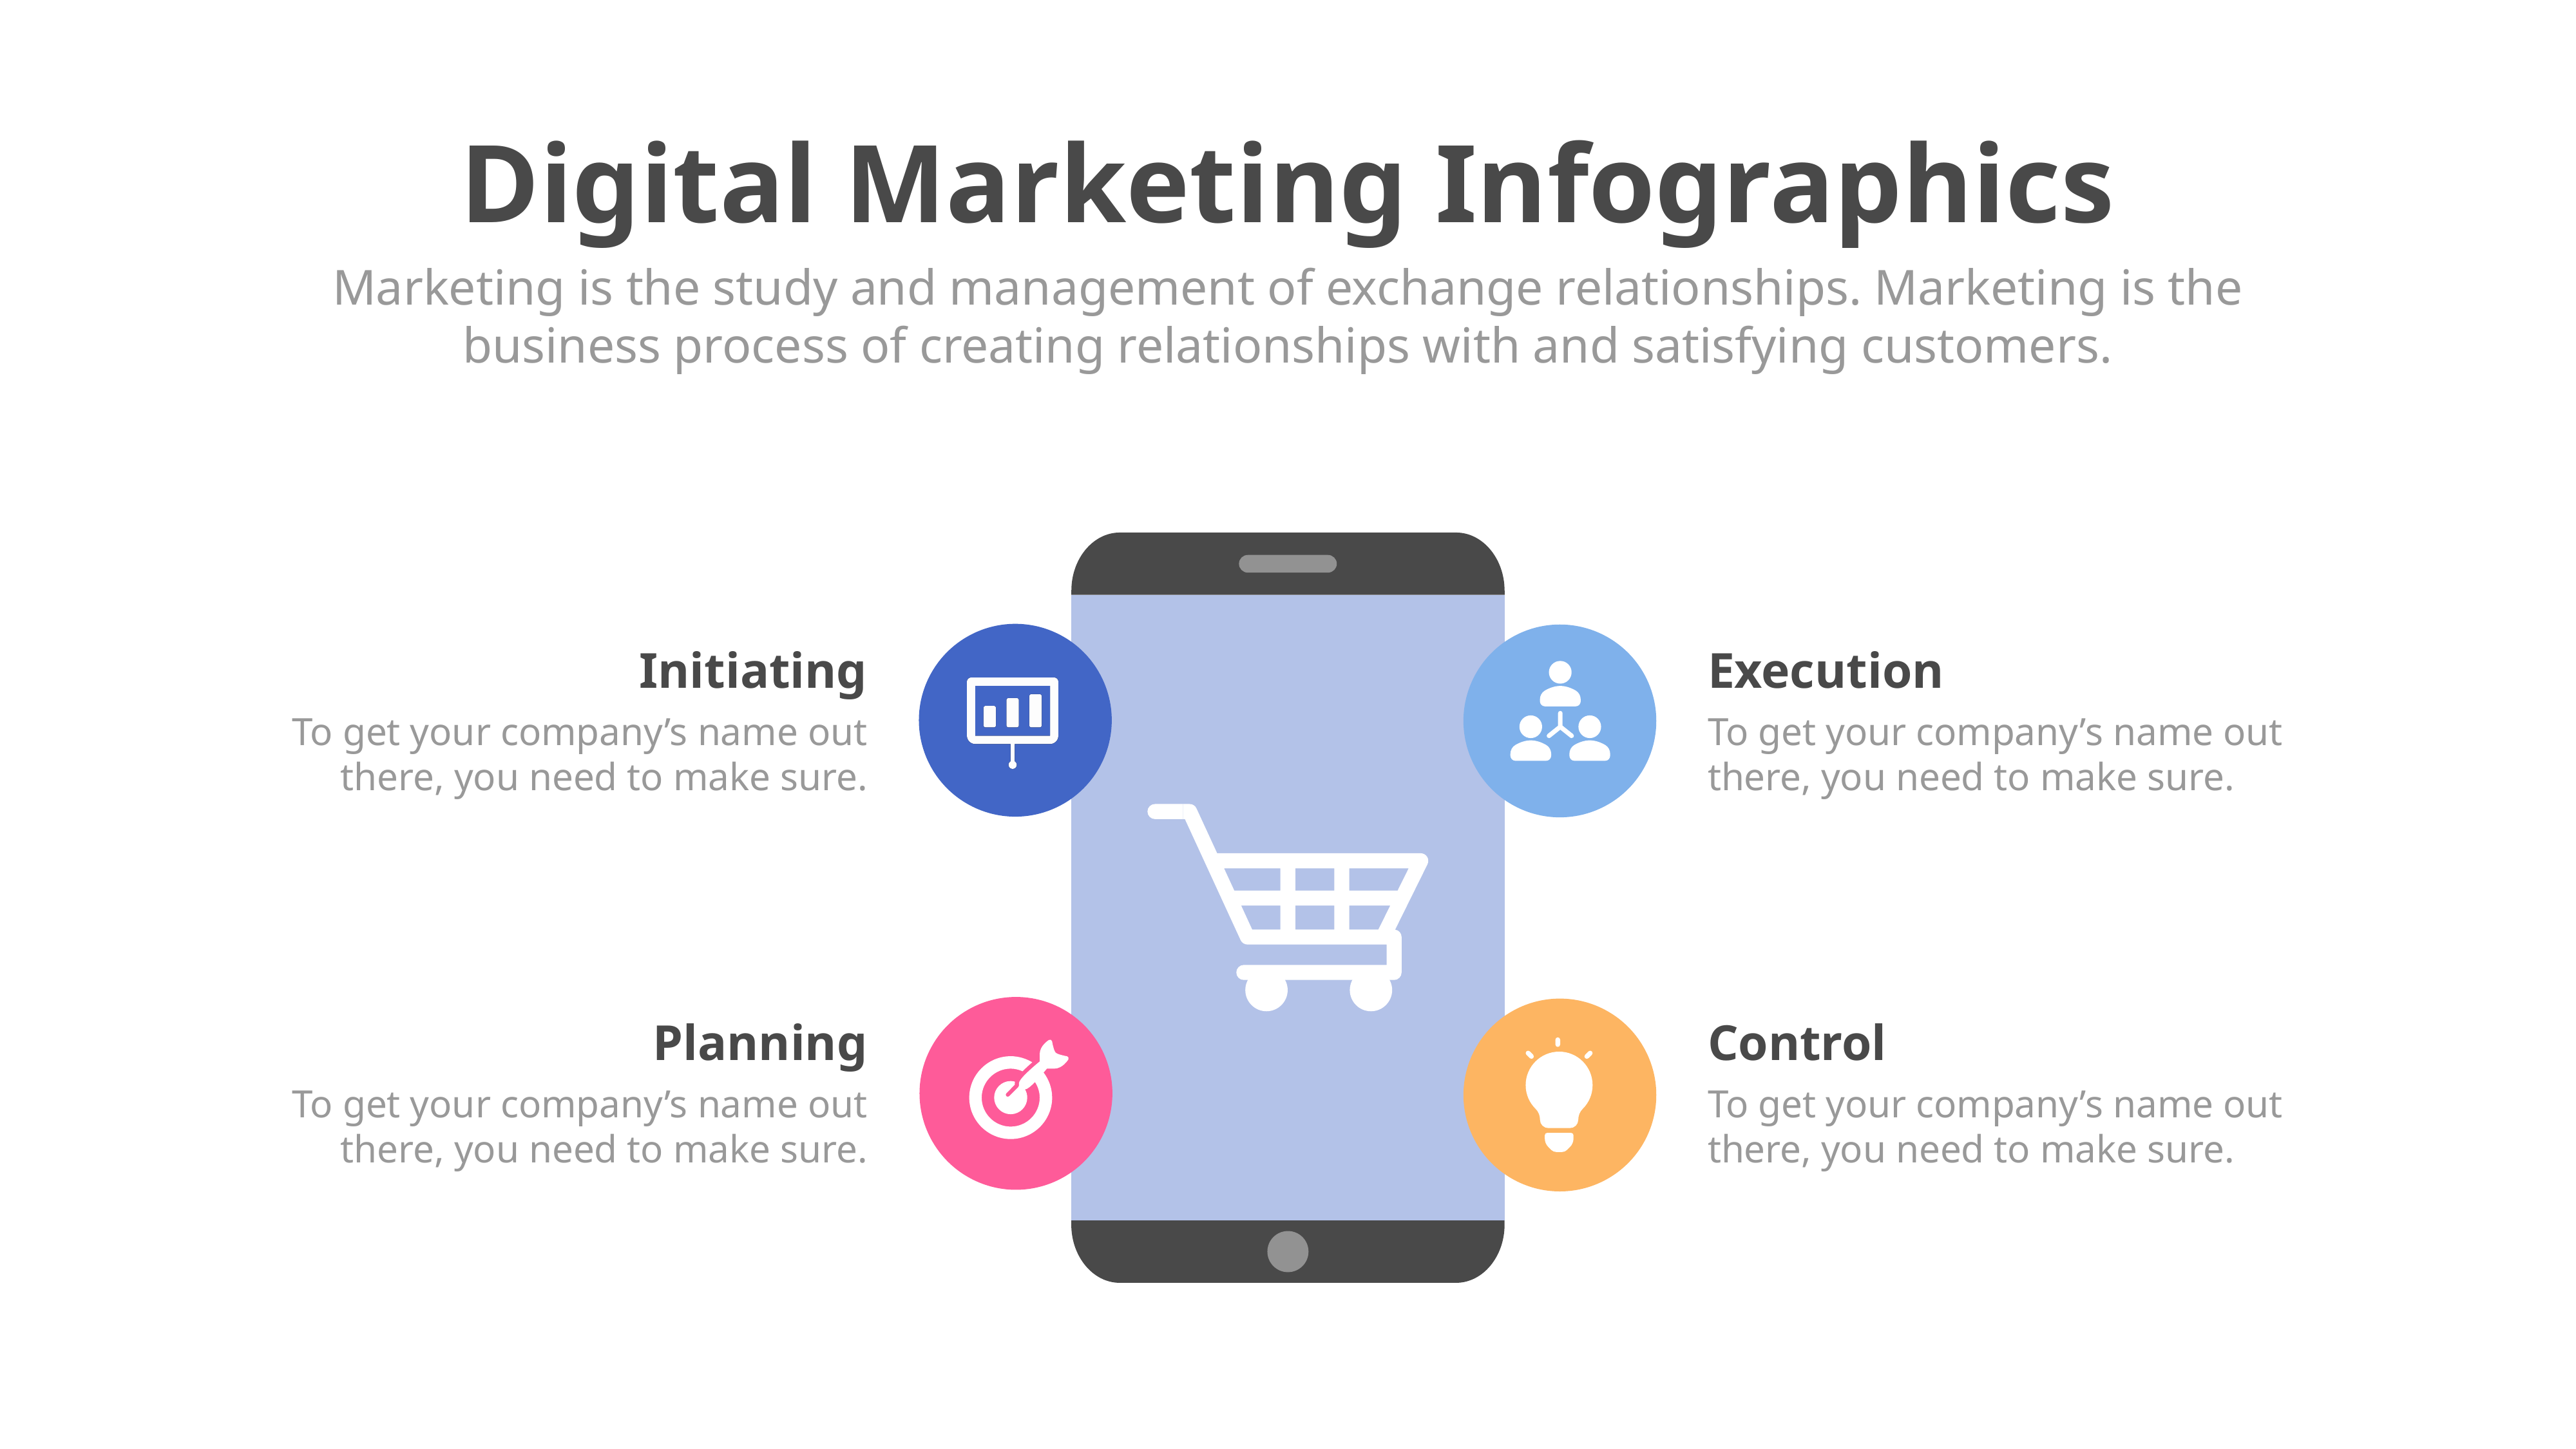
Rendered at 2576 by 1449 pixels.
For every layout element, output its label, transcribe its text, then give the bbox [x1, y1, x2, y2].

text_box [198, 1007, 877, 1177]
text_box Digital Marketing Infographics [450, 110, 2125, 249]
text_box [919, 997, 1112, 1190]
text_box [1463, 624, 1657, 818]
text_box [919, 623, 1112, 817]
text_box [1698, 634, 2378, 804]
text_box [1147, 804, 1429, 1012]
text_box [1698, 1007, 2378, 1177]
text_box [198, 634, 877, 804]
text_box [1463, 998, 1657, 1191]
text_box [1071, 532, 1505, 1283]
text_box Marketing is the study and management of exchange relationships. Marketing is the business process of creating relationships with and satisfying customers. [281, 251, 2295, 377]
